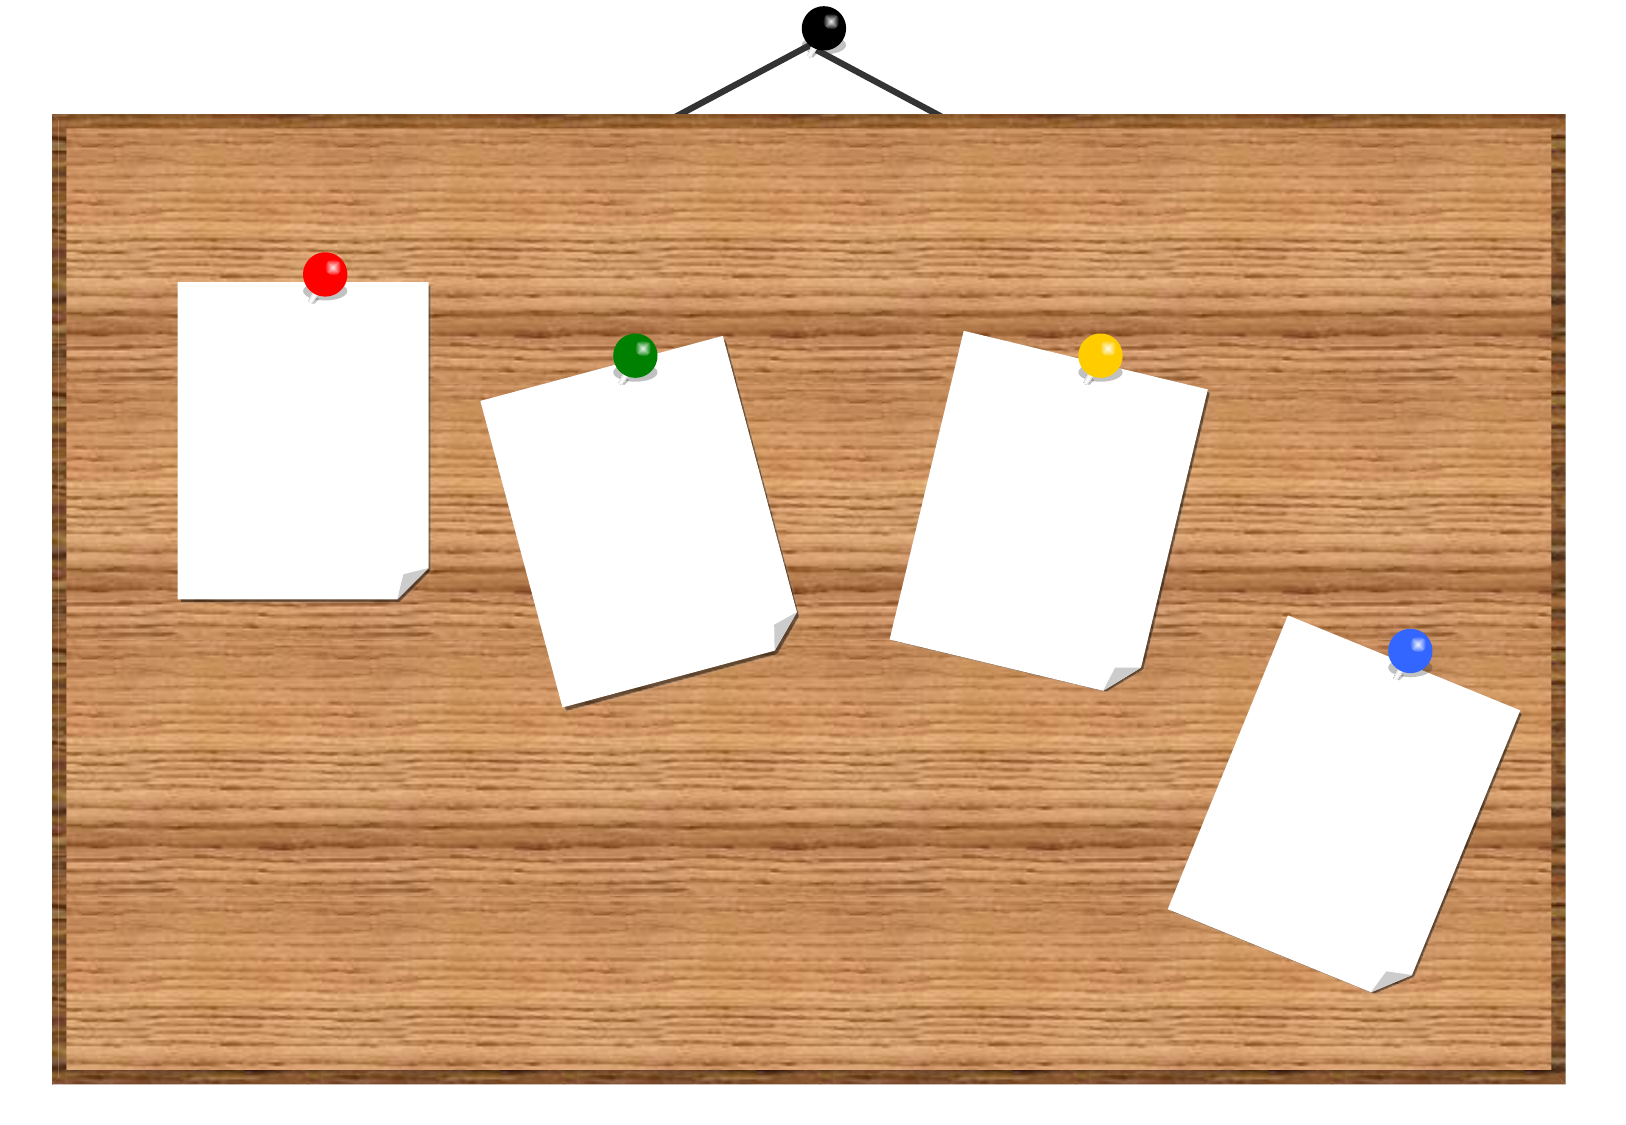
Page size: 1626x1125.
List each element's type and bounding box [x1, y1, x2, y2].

text_box [684, 52, 933, 112]
text_box [302, 252, 348, 304]
text_box [51, 113, 1566, 1085]
text_box [1387, 628, 1433, 681]
text_box [1078, 333, 1123, 386]
text_box [612, 333, 658, 386]
text_box [801, 5, 847, 58]
